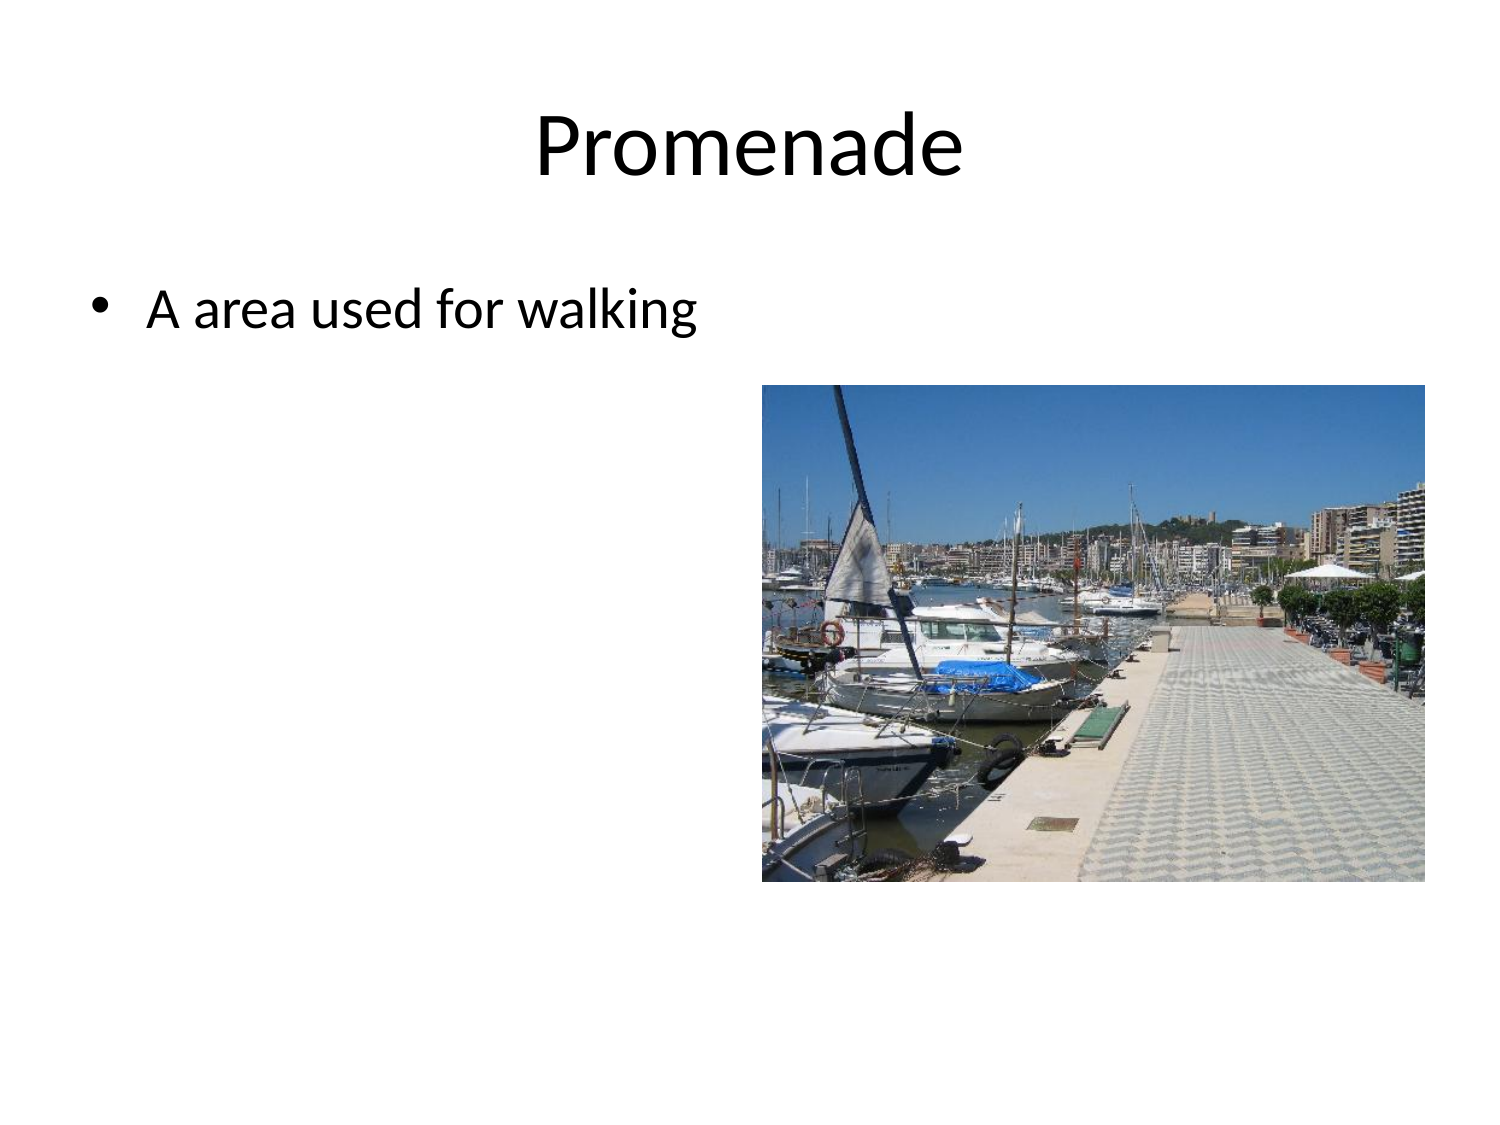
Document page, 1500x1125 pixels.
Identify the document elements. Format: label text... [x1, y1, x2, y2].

list A area used for walking [75, 262, 738, 1005]
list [762, 385, 1426, 883]
title Promenade [75, 45, 1425, 233]
